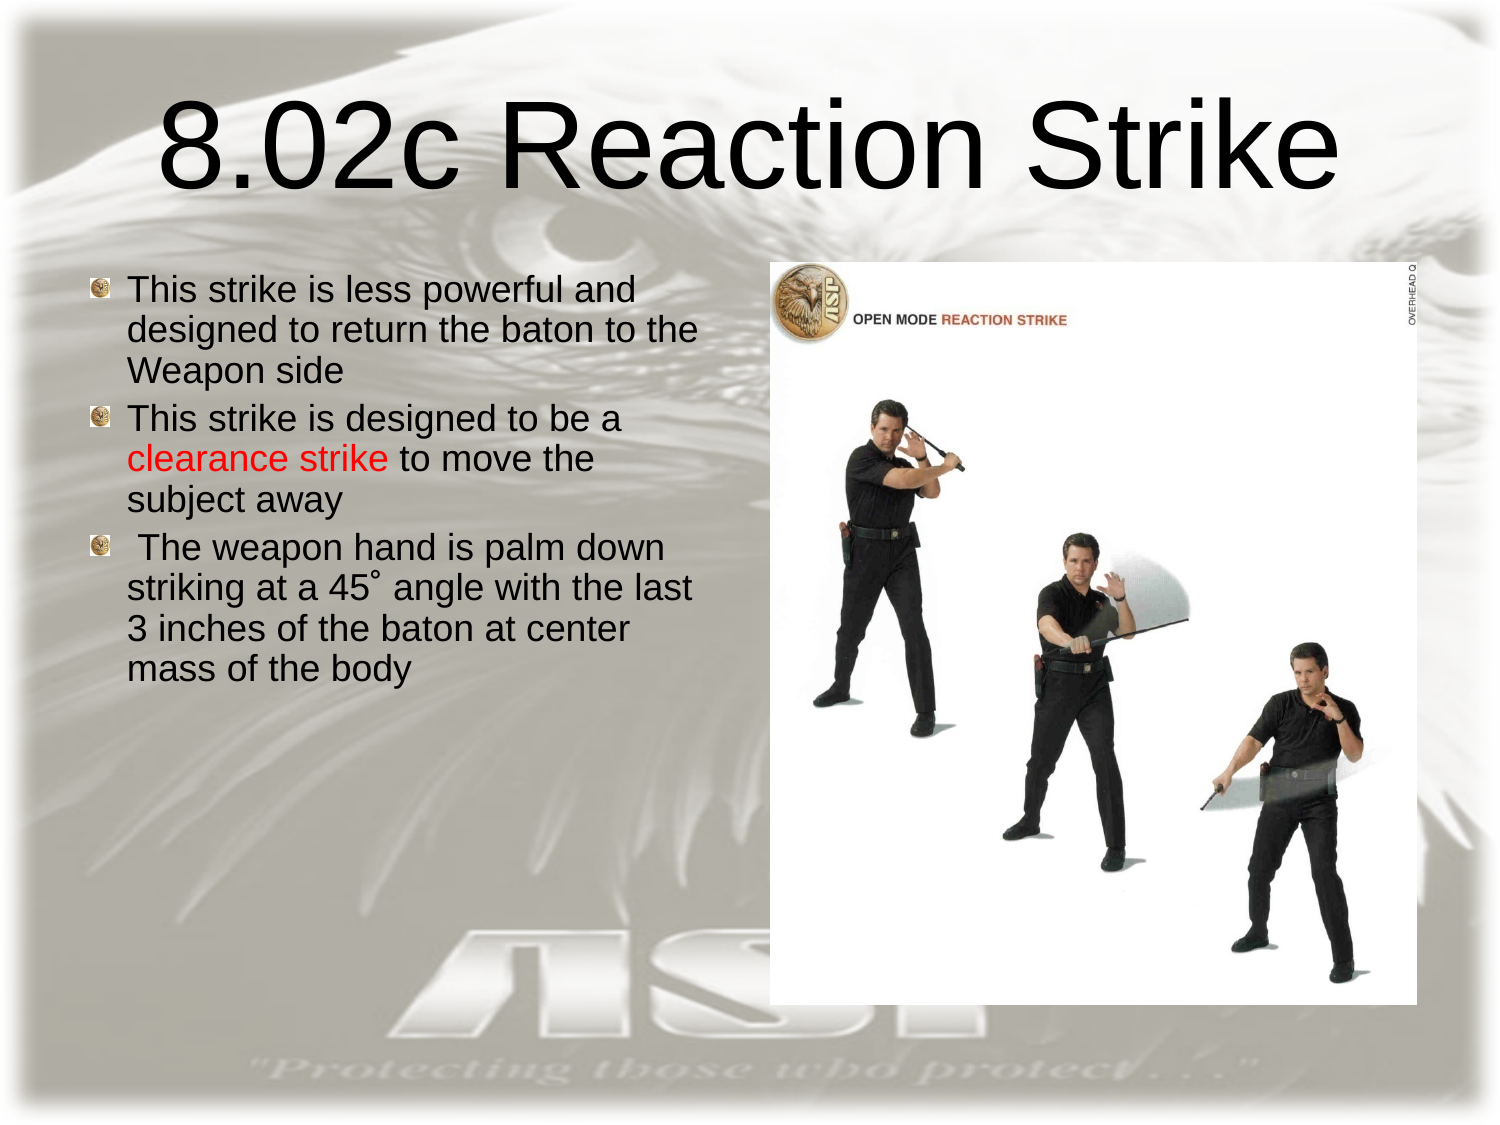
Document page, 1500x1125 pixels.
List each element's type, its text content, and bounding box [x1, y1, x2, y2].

picture [90, 278, 110, 298]
picture [90, 406, 110, 427]
picture [90, 535, 110, 556]
list This strike is less powerful and designed to return the baton to the Weapon side This strike is designed to be a clearance strike to move the subject away The weapon hand is palm down striking at a 45˚ angle with the last 3 inches of the baton at center mass of the body [75, 262, 738, 1005]
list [770, 262, 1418, 1006]
title 8.02c Reaction Strike [75, 45, 1425, 233]
